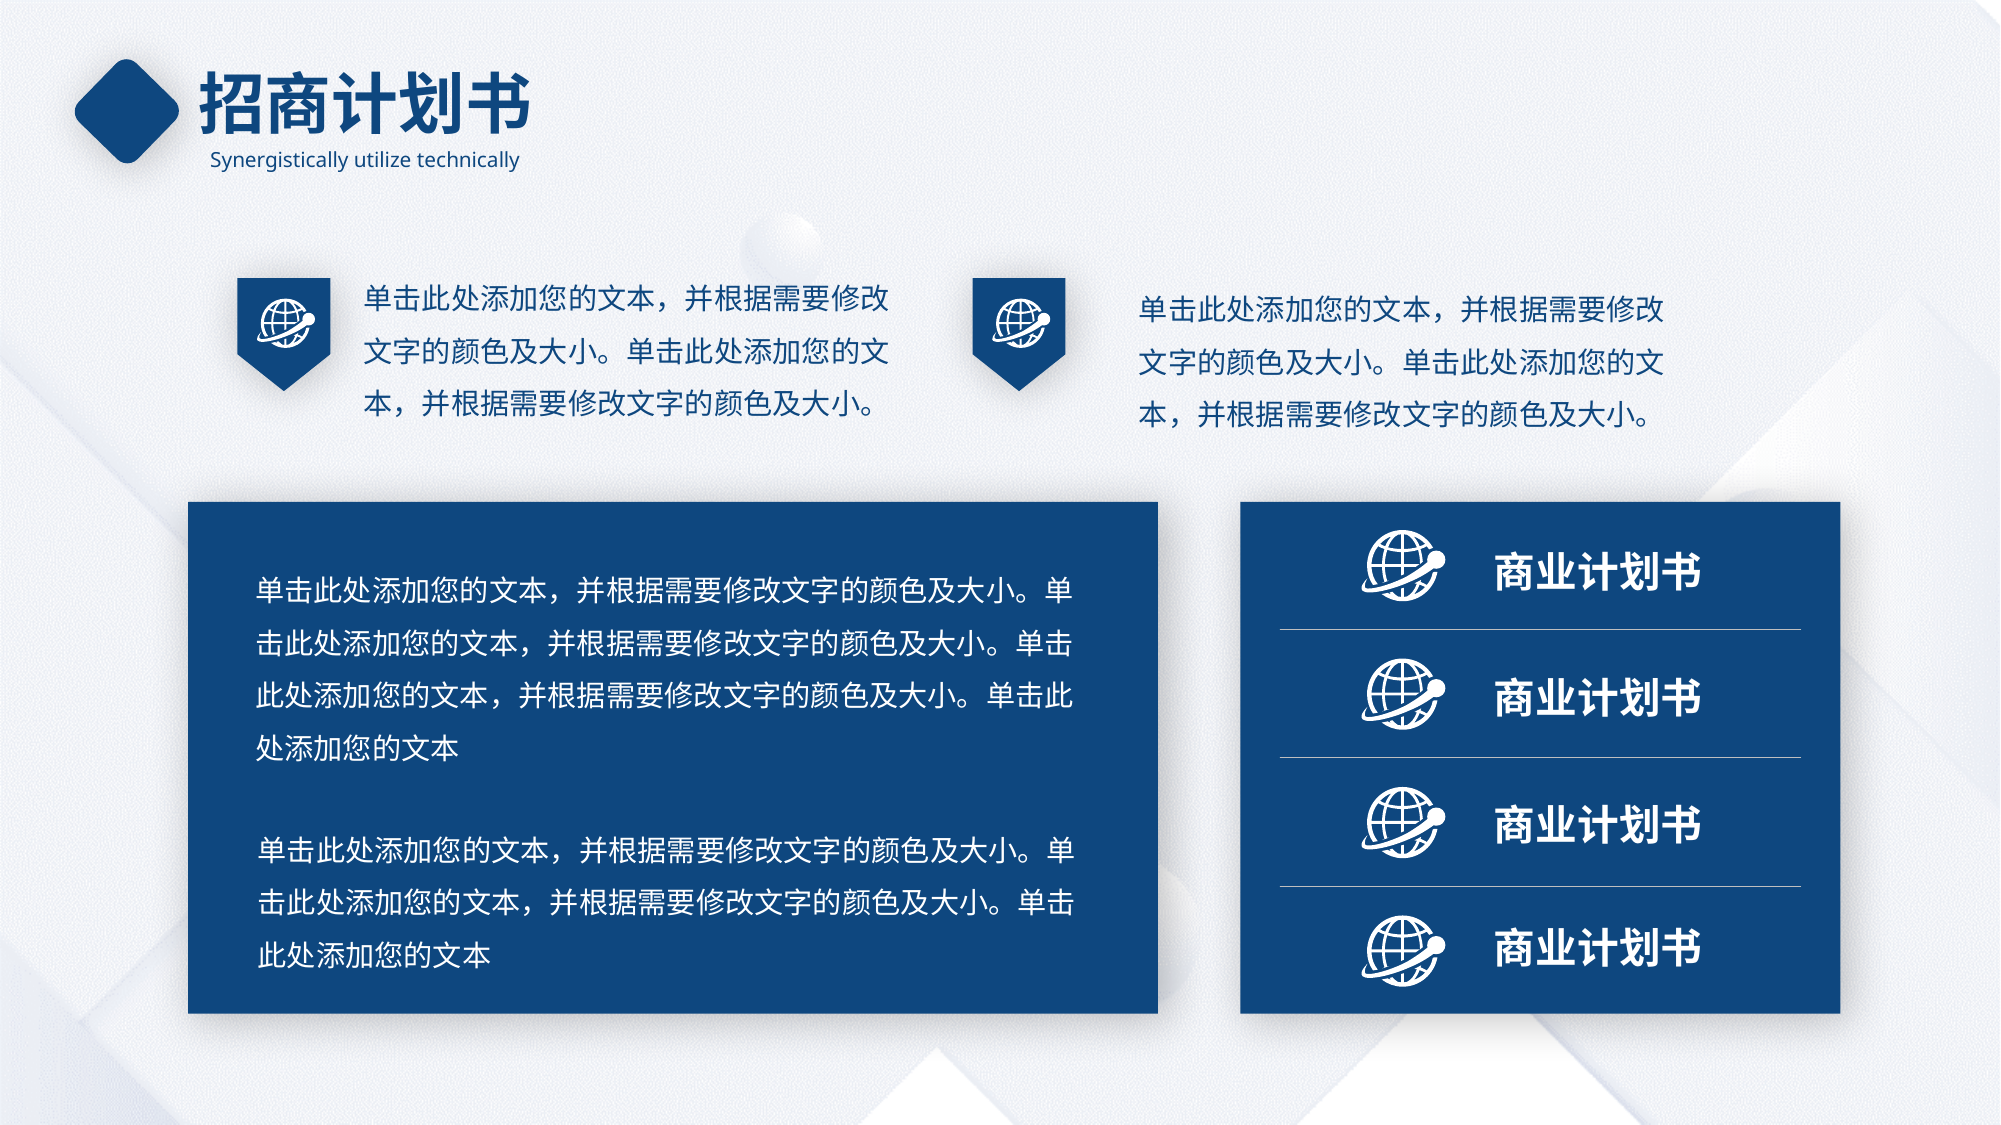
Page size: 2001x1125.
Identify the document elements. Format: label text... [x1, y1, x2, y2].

text_box [1361, 658, 1446, 721]
text_box [187, 501, 1159, 1015]
text_box 招商计划书 [183, 54, 562, 150]
text_box [1381, 700, 1438, 730]
text_box 商业计划书 [1479, 914, 1747, 979]
text_box 单击此处添加您的文本，并根据需要修改文字的颜色及大小。单击此处添加您的文本，并根据需要修改文字的颜色及大小。单击此处添加您的文本 [242, 807, 1109, 980]
text_box [74, 59, 179, 164]
text_box 商业计划书 [1479, 791, 1747, 857]
text_box [257, 298, 316, 348]
text_box 单击此处添加您的文本，并根据需要修改文字的颜色及大小。单击此处添加您的文本，并根据需要修改文字的颜色及大小。单击此处添加您的文本，并根据需要修改文字的颜色及大小。单击此处添加您的文本 [240, 547, 1106, 773]
text_box 商业计划书 [1479, 664, 1747, 729]
text_box [236, 277, 332, 393]
text_box Synergistically utilize technically [210, 133, 544, 172]
text_box [1361, 807, 1446, 850]
text_box [1381, 571, 1438, 602]
text_box [992, 298, 1051, 348]
text_box 单击此处添加您的文本，并根据需要修改文字的颜色及大小。单击此处添加您的文本，并根据需要修改文字的颜色及大小。 [1124, 266, 1702, 439]
text_box [1361, 550, 1446, 593]
text_box [1381, 828, 1438, 859]
text_box [971, 277, 1067, 393]
text_box 商业计划书 [1479, 538, 1747, 604]
text_box [1367, 786, 1434, 842]
picture [0, 0, 2001, 1125]
text_box [1367, 530, 1434, 586]
text_box [1381, 957, 1438, 987]
text_box 单击此处添加您的文本，并根据需要修改文字的颜色及大小。单击此处添加您的文本，并根据需要修改文字的颜色及大小。 [348, 255, 927, 428]
text_box [1239, 501, 1841, 1015]
text_box [1361, 915, 1446, 978]
